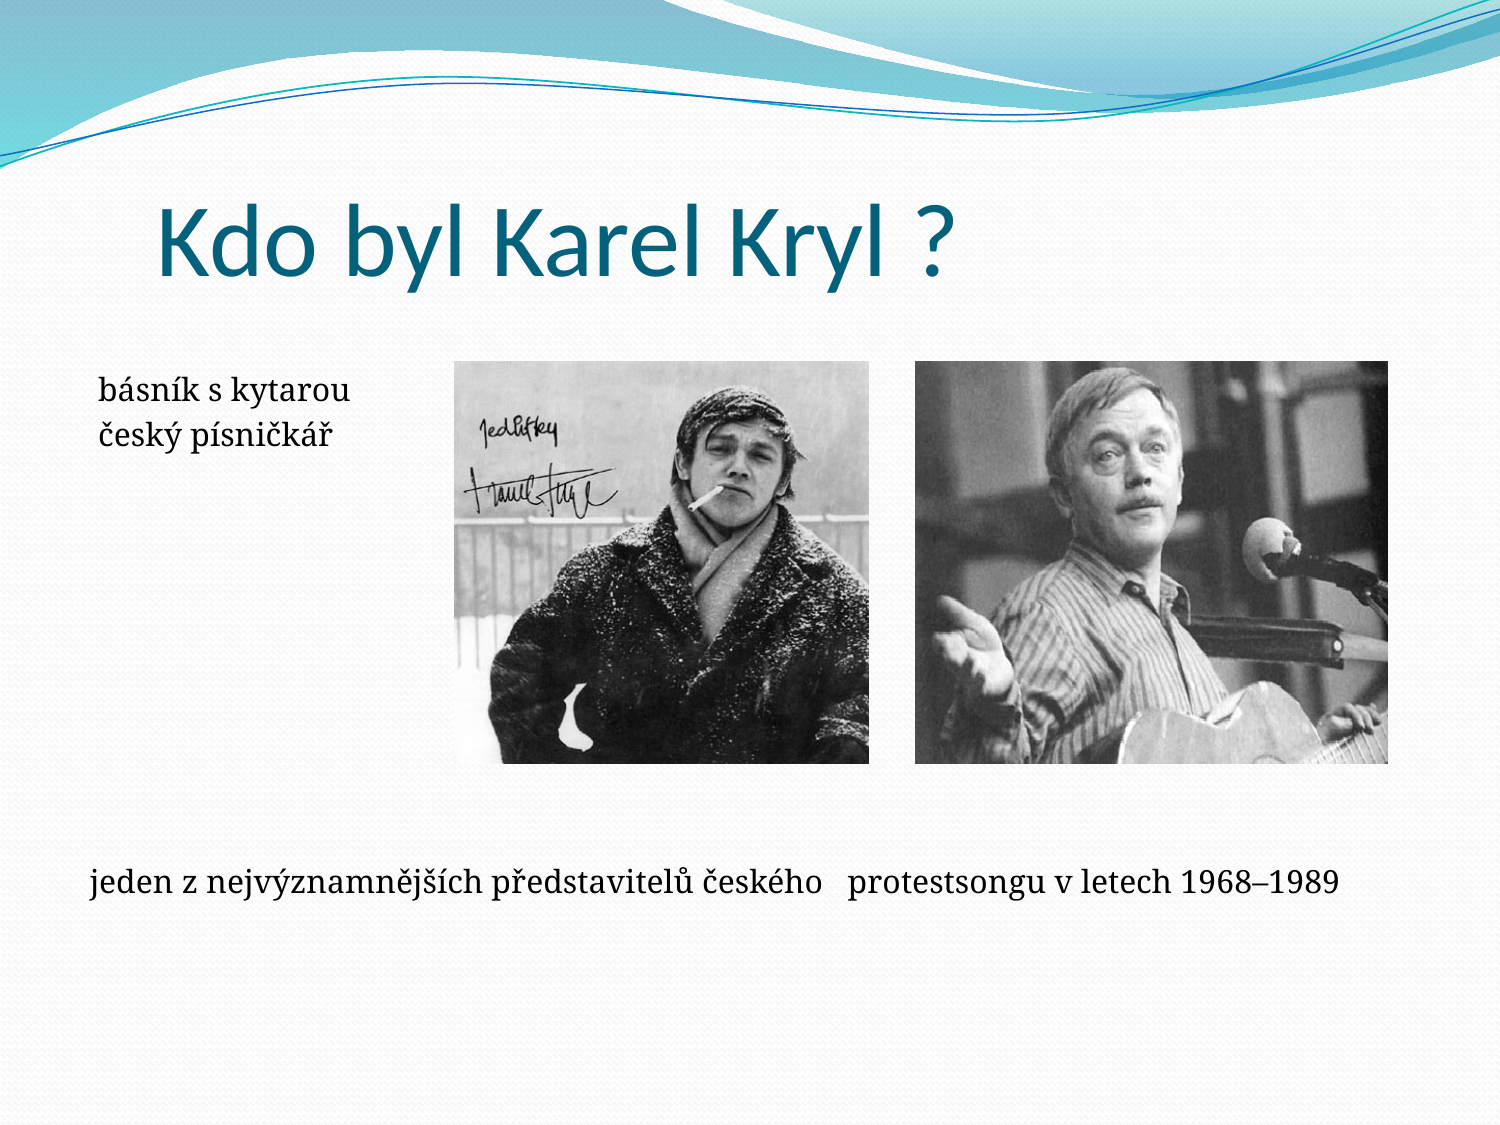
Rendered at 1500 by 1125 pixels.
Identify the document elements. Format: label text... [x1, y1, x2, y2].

list básník s kytarou český písničkář jeden z nejvýznamnějších představitelů českého protestsongu v letech 1968–1989 [75, 317, 1425, 1038]
picture [454, 361, 869, 764]
title Kdo byl Karel Kryl ? [86, 109, 1437, 298]
picture [915, 361, 1389, 764]
